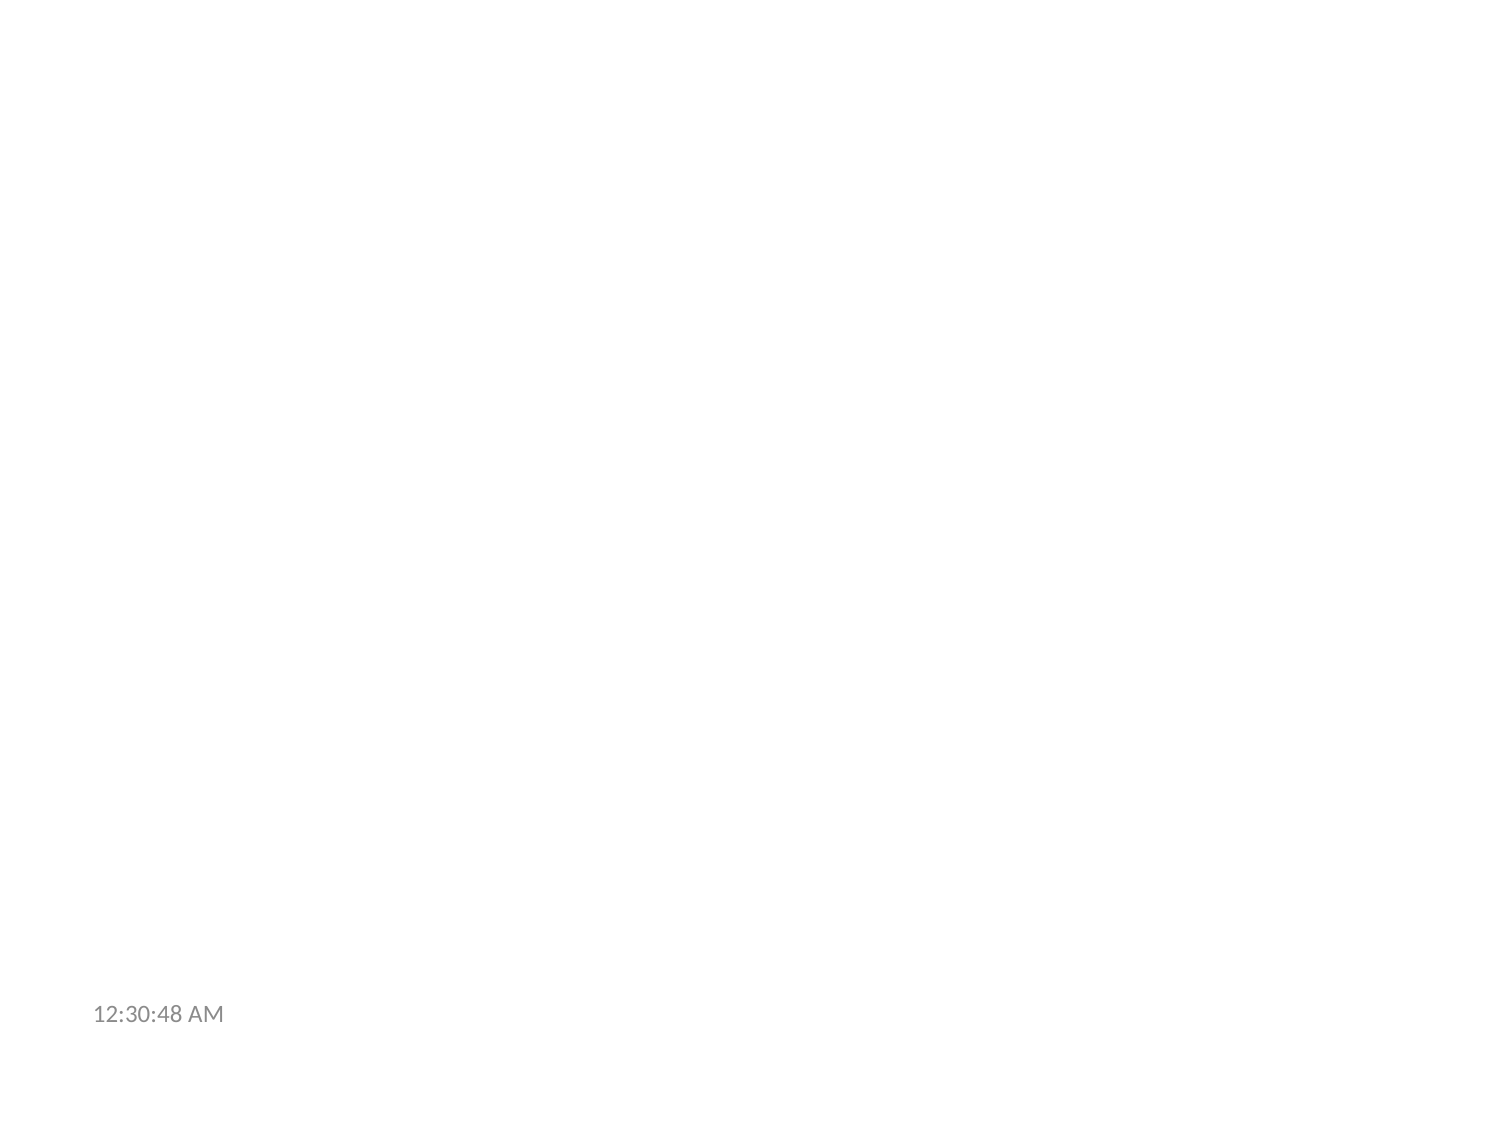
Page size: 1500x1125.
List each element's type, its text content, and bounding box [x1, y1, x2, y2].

text_box 3:35:09 PM [77, 982, 428, 1043]
